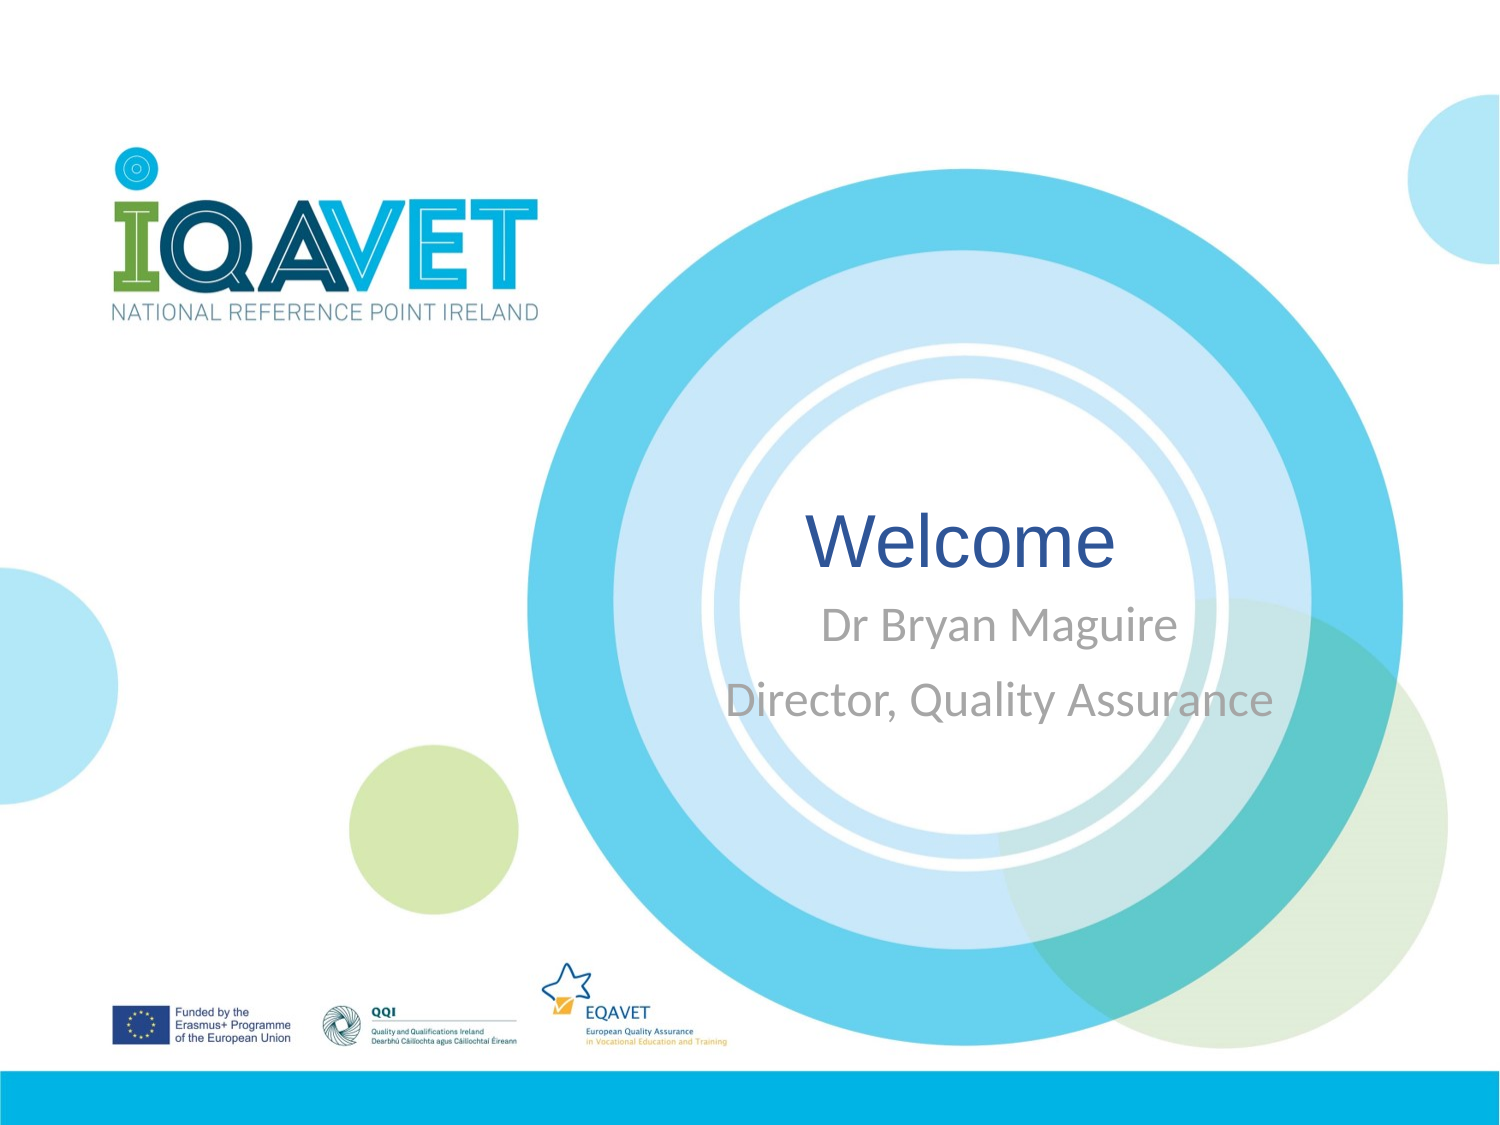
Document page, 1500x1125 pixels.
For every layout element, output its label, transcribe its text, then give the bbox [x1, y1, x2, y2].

subtitle Dr Bryan Maguire Director, Quality Assurance [687, 590, 1313, 863]
picture [0, 62, 1500, 1125]
title Welcome [610, 375, 1313, 591]
